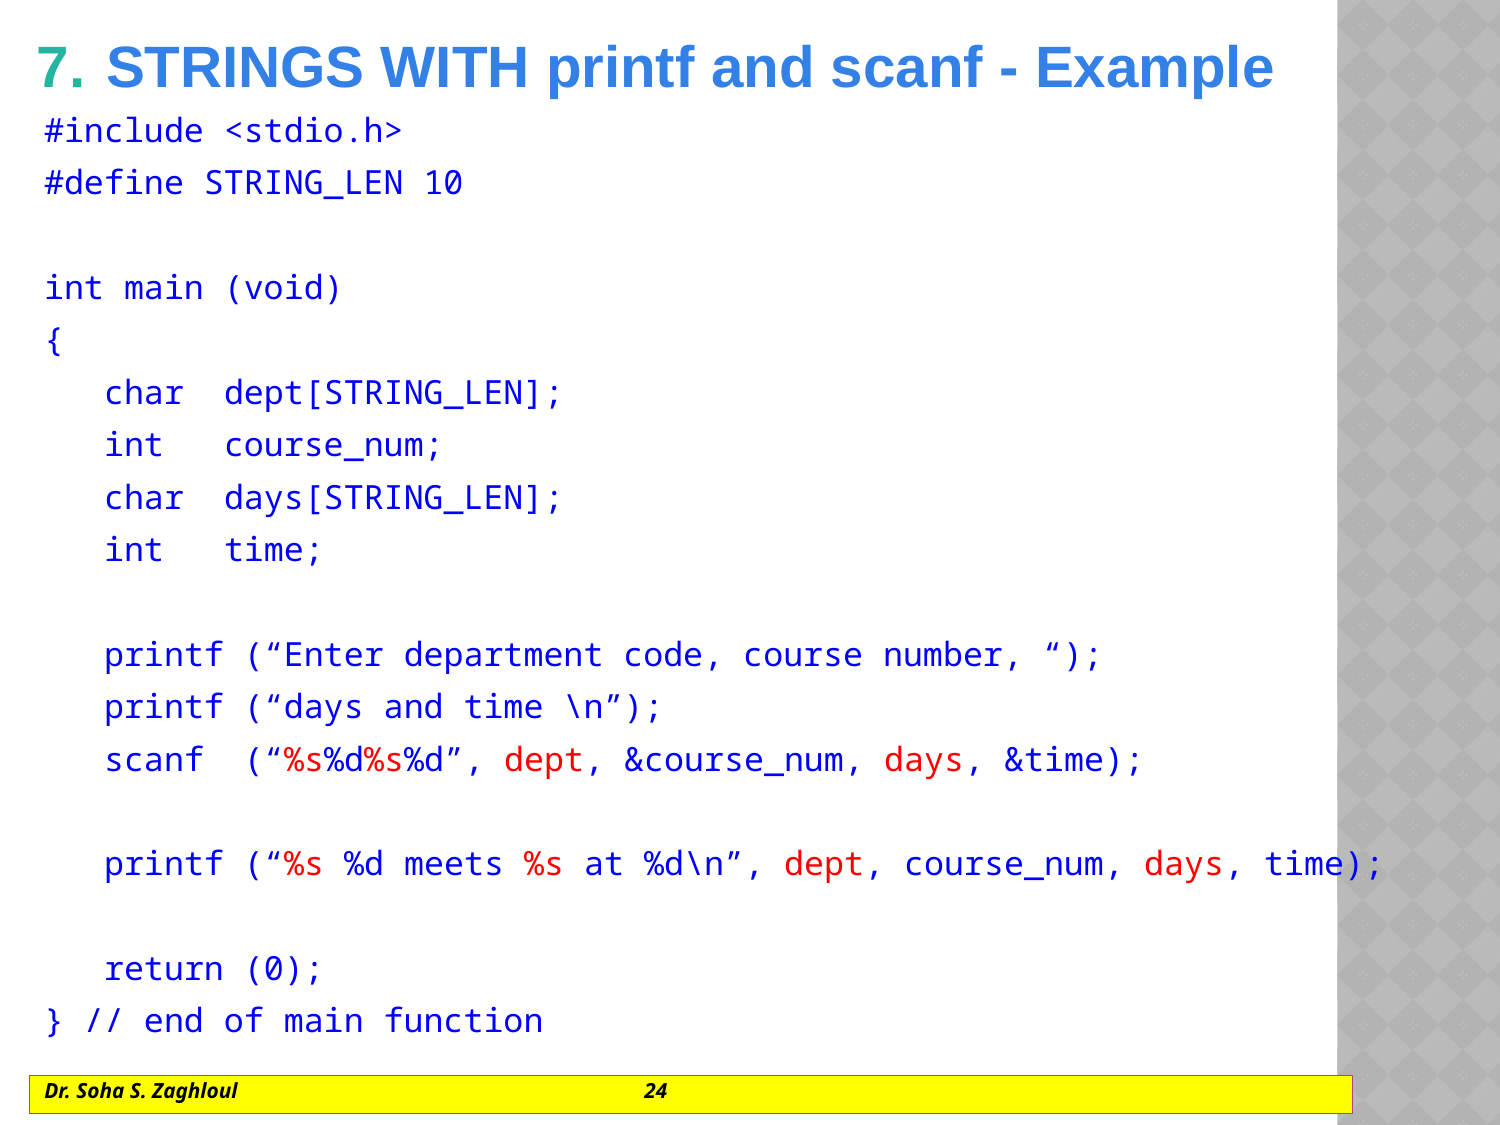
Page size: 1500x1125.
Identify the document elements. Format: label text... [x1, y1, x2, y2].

text_box Dr. Soha S. Zaghloul 24 [29, 1075, 1353, 1114]
title 7. Strings with printf and scanf - Example [29, 7, 1378, 101]
list #include <stdio.h> #define STRING_LEN 10 int main (void) { char dept[STRING_LEN]; int course_num; char days[STRING_LEN]; int time; printf (“Enter department code, course number, “); printf (“days and time \n”); scanf (“%s%d%s%d”, dept, &course_num, days, &time); printf (“%s %d meets %s at %d\n”, dept, course_num, days, time); return (0); } // end of main function [29, 101, 1424, 1083]
table_cell 4 [1337, 0, 1500, 1125]
